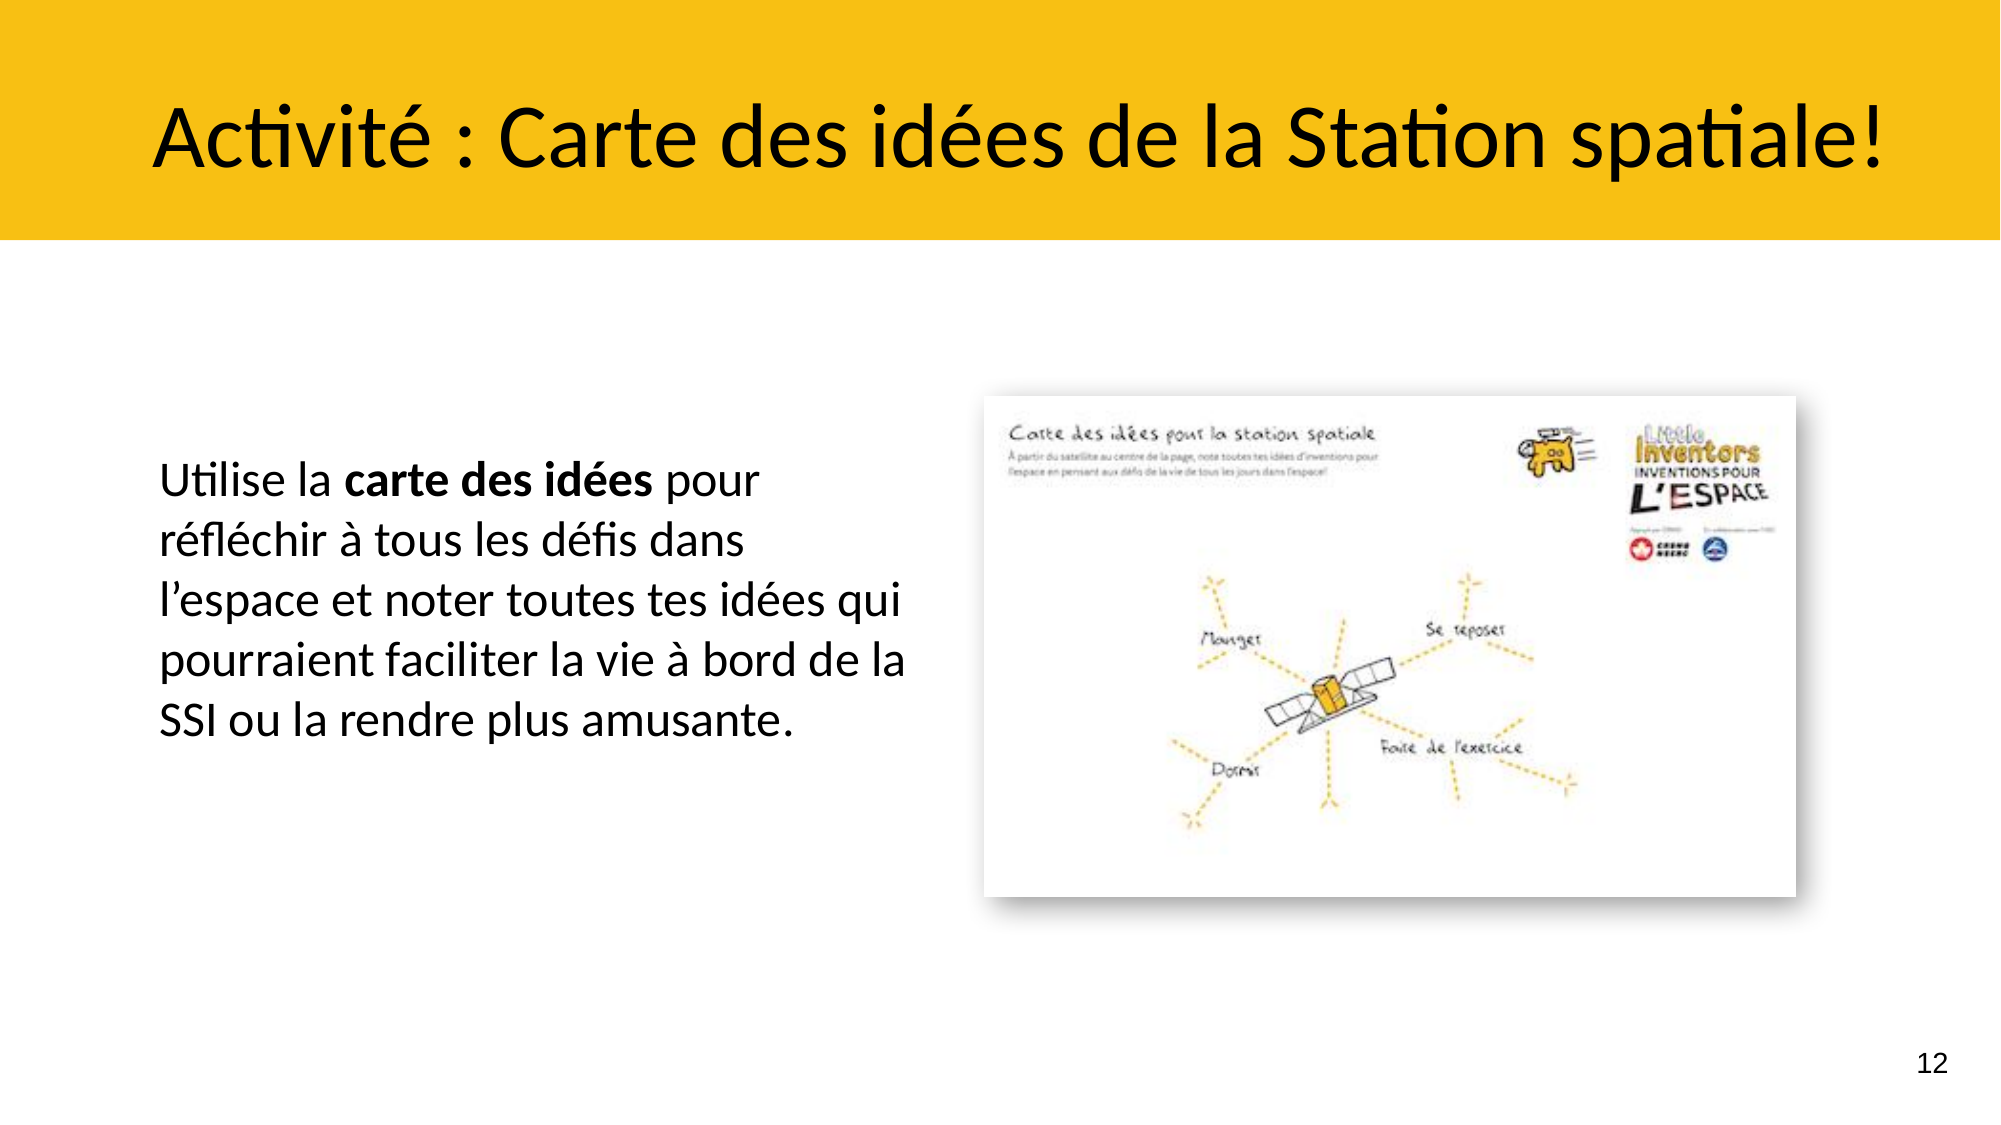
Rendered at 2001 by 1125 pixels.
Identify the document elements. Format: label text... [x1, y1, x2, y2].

picture [984, 396, 1796, 897]
text_box Utilise la carte des idées pour réfléchir à tous les défis dans l’espace et noter toutes tes idées qui pourraient faciliter la vie à bord de la SSI ou la rendre plus amusante. [144, 431, 928, 848]
title Activité : Carte des idées de la Station spatiale! [137, 55, 1987, 221]
text_box 12 [1899, 1029, 1964, 1100]
